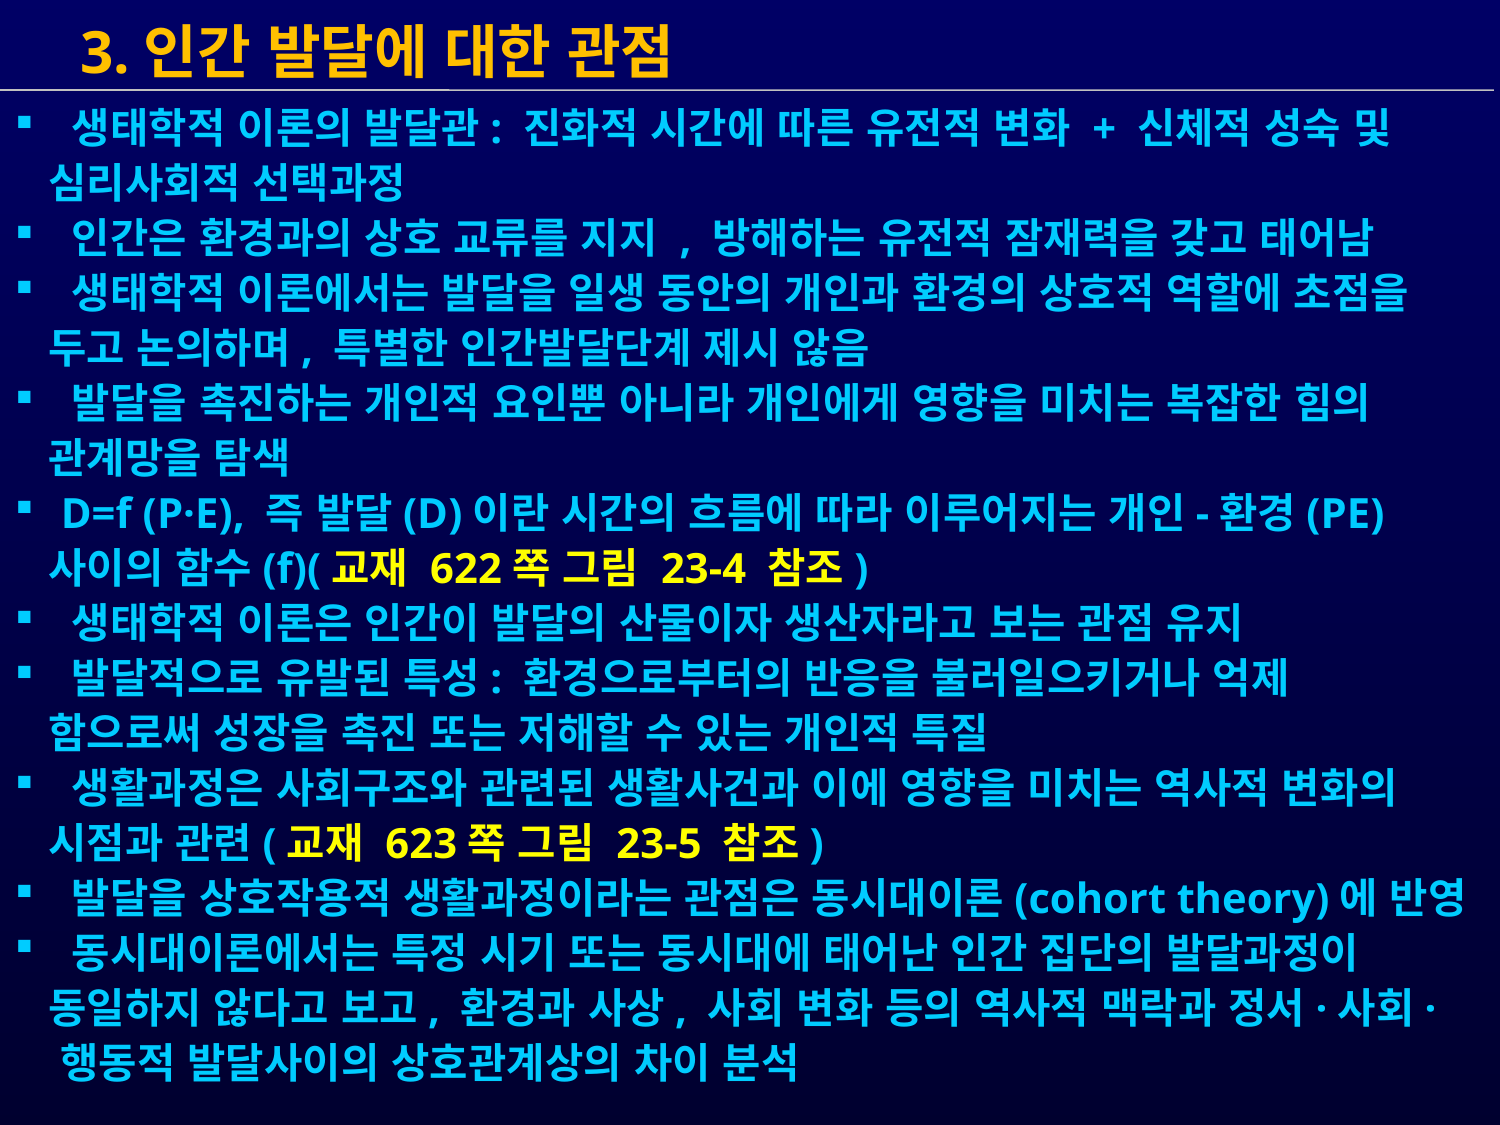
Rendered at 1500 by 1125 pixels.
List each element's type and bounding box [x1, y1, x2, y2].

text_box [0, 6, 1500, 1105]
